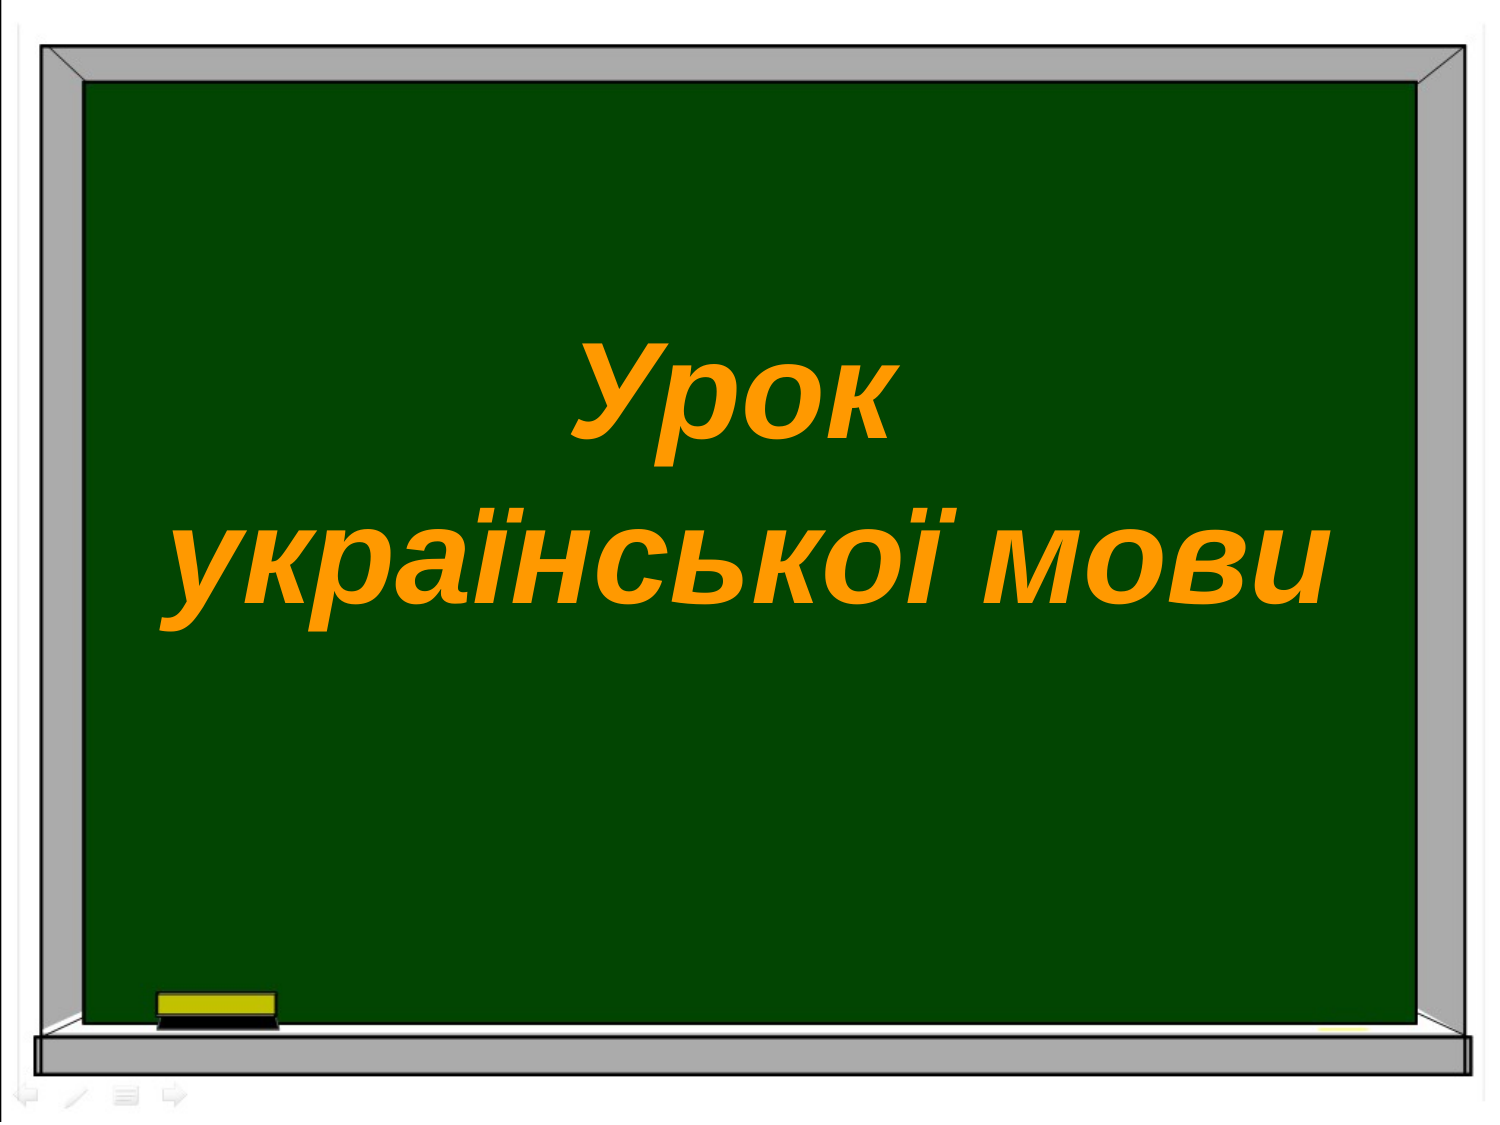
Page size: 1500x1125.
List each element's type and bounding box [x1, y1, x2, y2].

list [0, 0, 1500, 1123]
